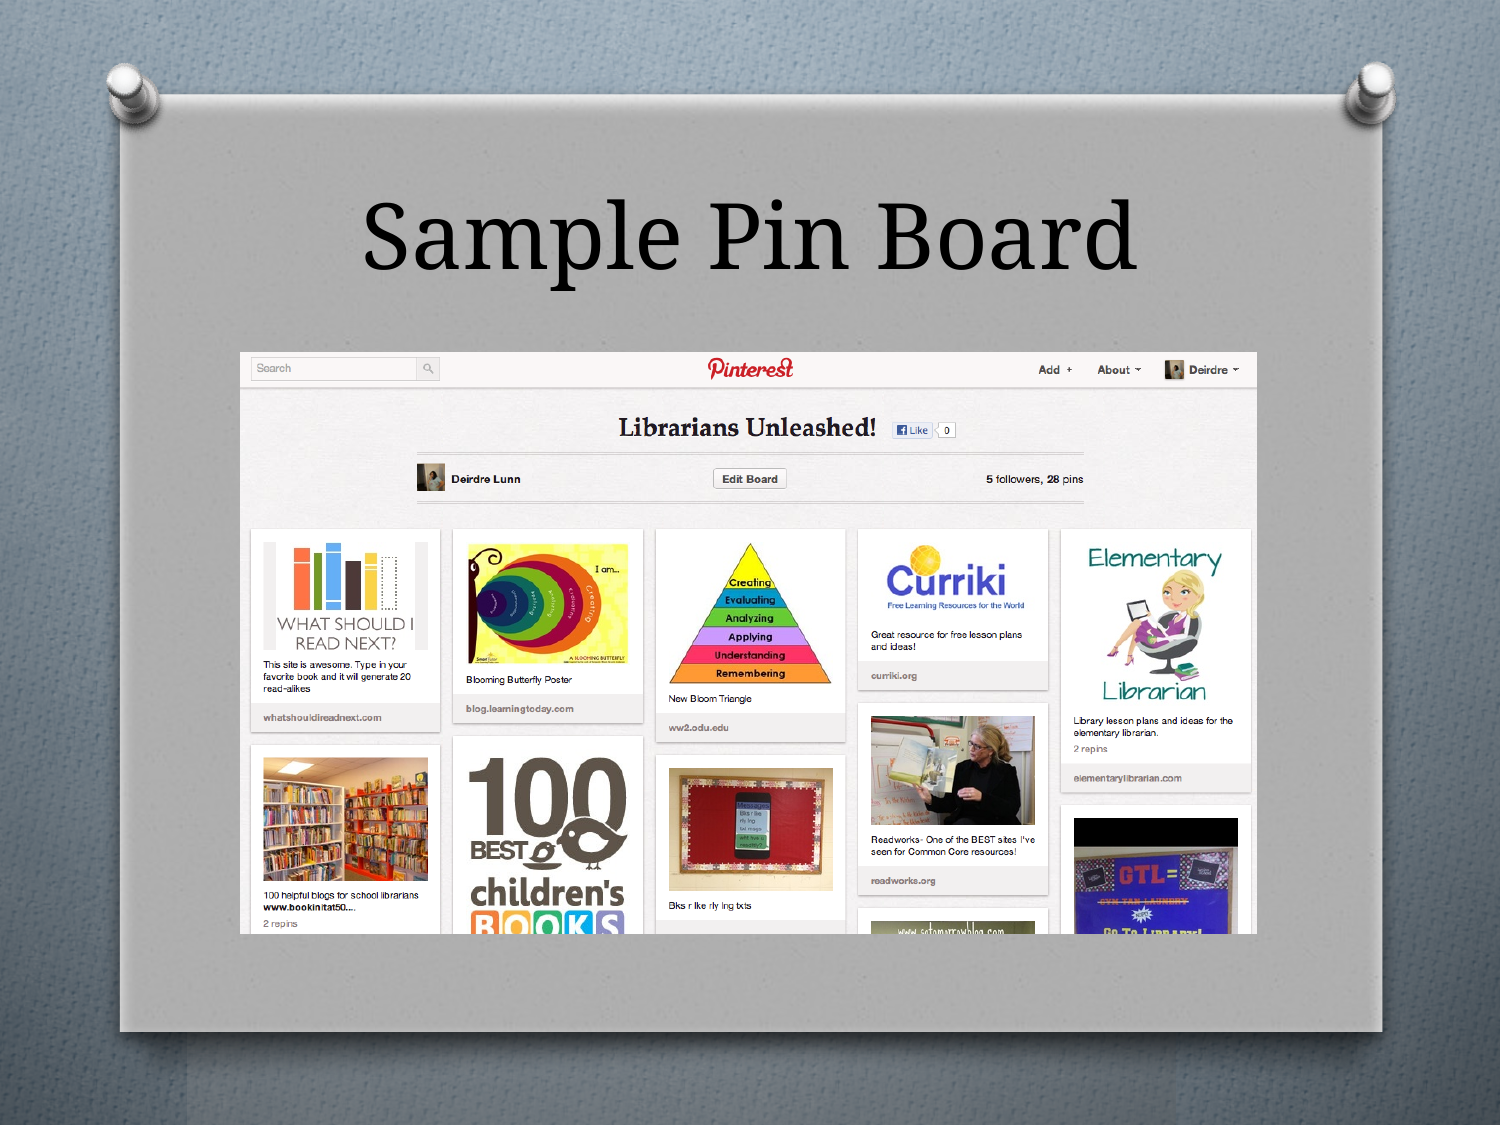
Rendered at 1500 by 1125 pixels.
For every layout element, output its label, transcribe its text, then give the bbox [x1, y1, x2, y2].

picture [75, 29, 198, 153]
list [239, 352, 1257, 935]
title Sample Pin Board [179, 134, 1323, 332]
picture [1317, 35, 1439, 156]
